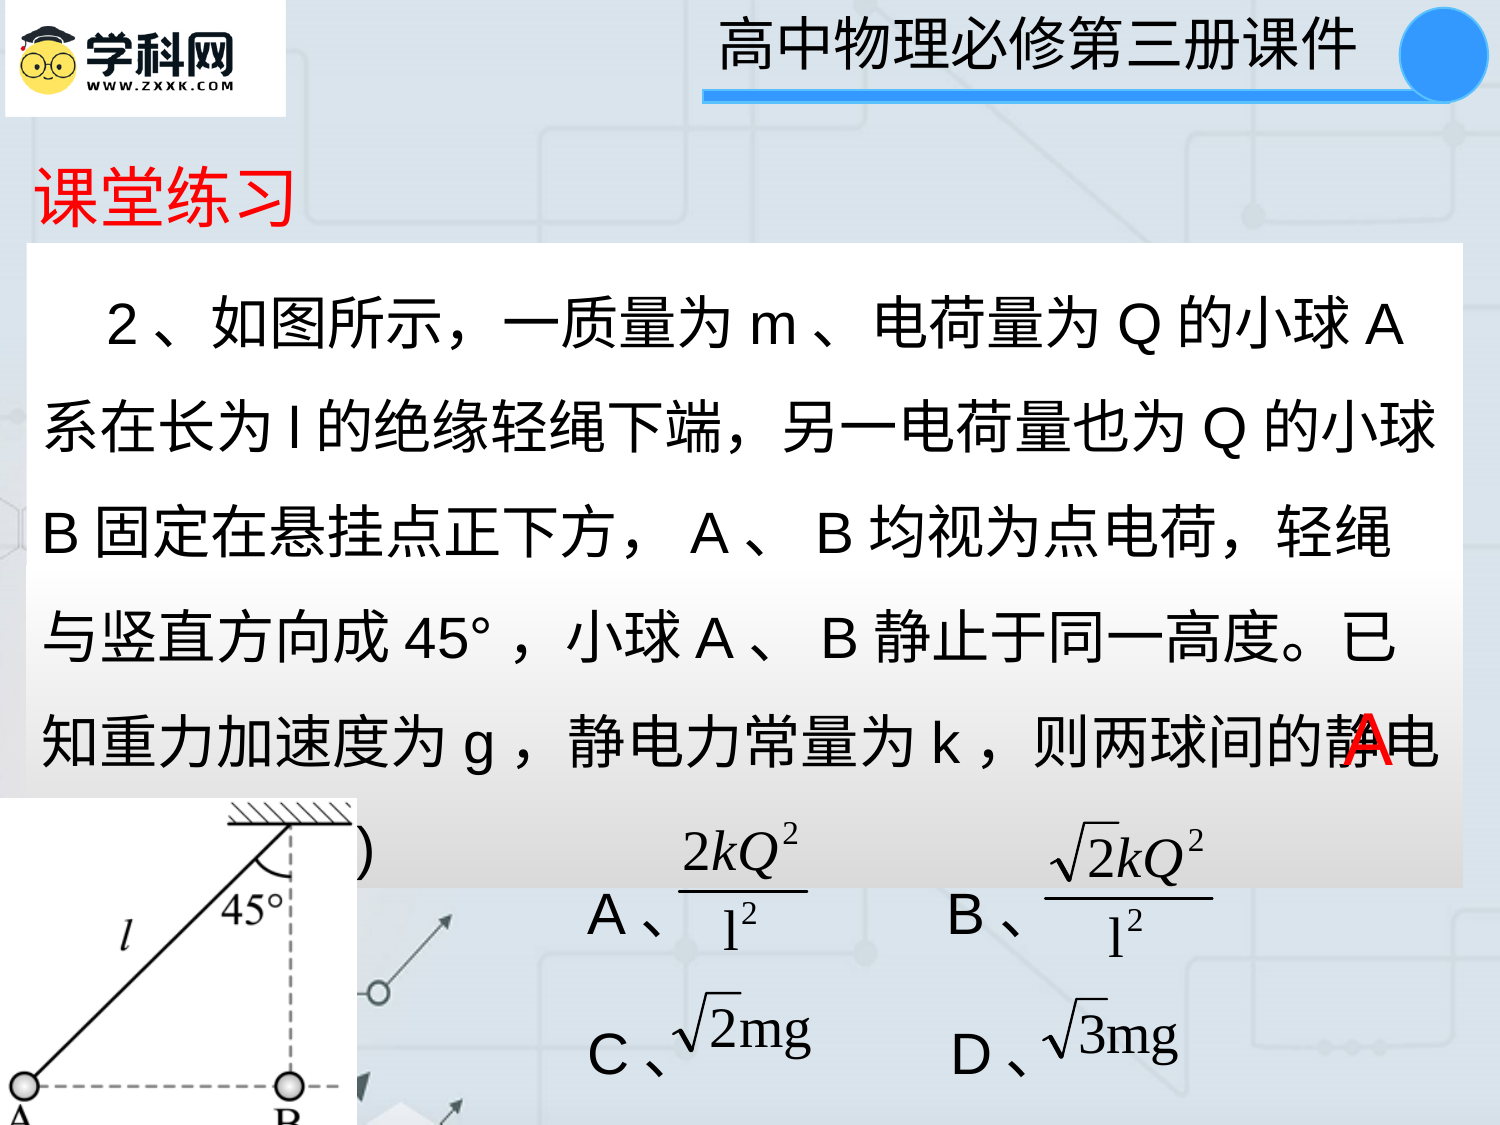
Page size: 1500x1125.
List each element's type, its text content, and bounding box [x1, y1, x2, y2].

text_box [662, 980, 825, 1072]
text_box A、 B、 C、 D、 [572, 798, 1299, 1094]
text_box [669, 805, 818, 964]
text_box 2、如图所示，一质量为m、电荷量为Q的小球A系在长为l的绝缘轻绳下端，另一电荷量也为Q的小球B固定在悬挂点正下方，A、B均视为点电荷，轻绳与竖直方向成45°，小球A、B静止于同一高度。已知重力加速度为g，静电力常量为k，则两球间的静电力大小为( ) [26, 243, 1463, 888]
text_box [1032, 986, 1191, 1078]
text_box A [1328, 682, 1441, 788]
picture [0, 0, 1500, 1125]
text_box 课堂练习 [17, 148, 347, 244]
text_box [1035, 807, 1227, 971]
